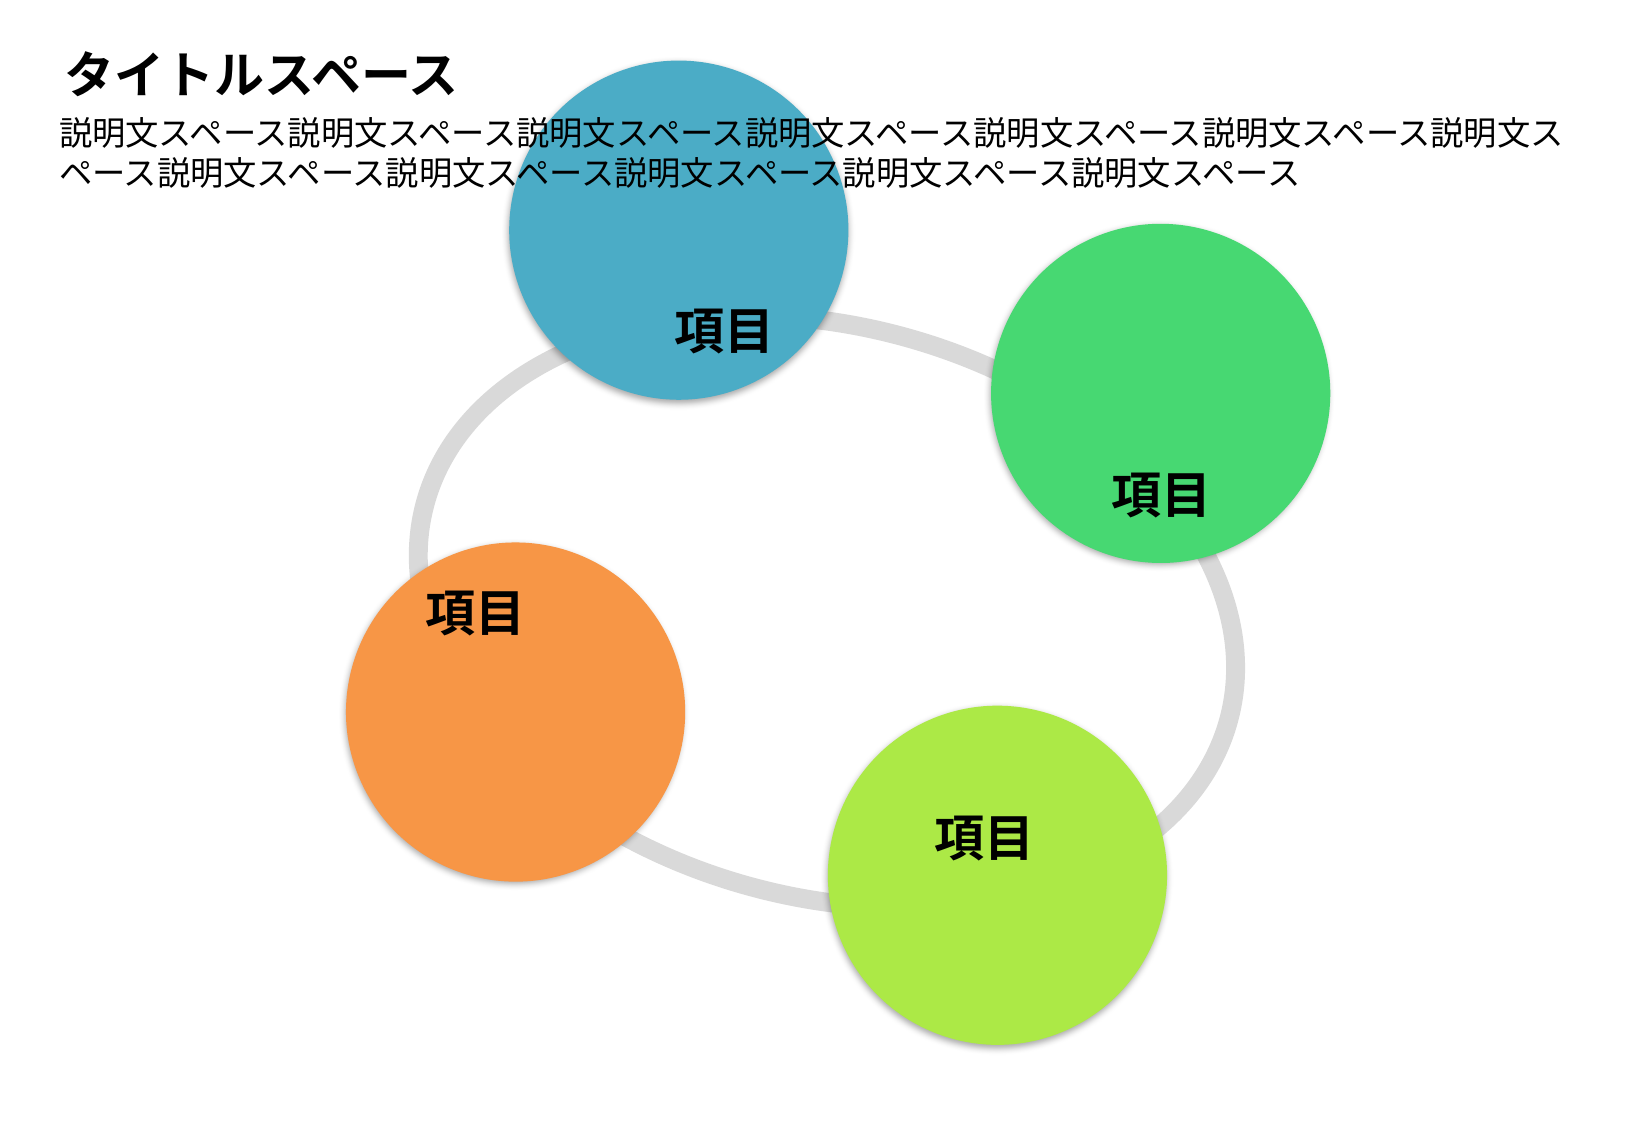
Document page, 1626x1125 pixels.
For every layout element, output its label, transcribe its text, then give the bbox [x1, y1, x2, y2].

text_box 説明文スペース説明文スペース説明文スペース説明文スペース説明文スペース説明文スペース説明文スペース説明文スペース説明文スペース説明文スペース説明文スペース説明文スペース [44, 104, 303, 200]
text_box タイトルスペース [49, 36, 303, 104]
text_box 説明文スペース説明文スペース説明文スペース説明文スペース説明文スペース説明文スペース説明文スペース説明文スペース説明文スペース説明文スペース説明文スペース説明文スペース [1372, 104, 1581, 200]
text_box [308, 23, 1368, 1083]
